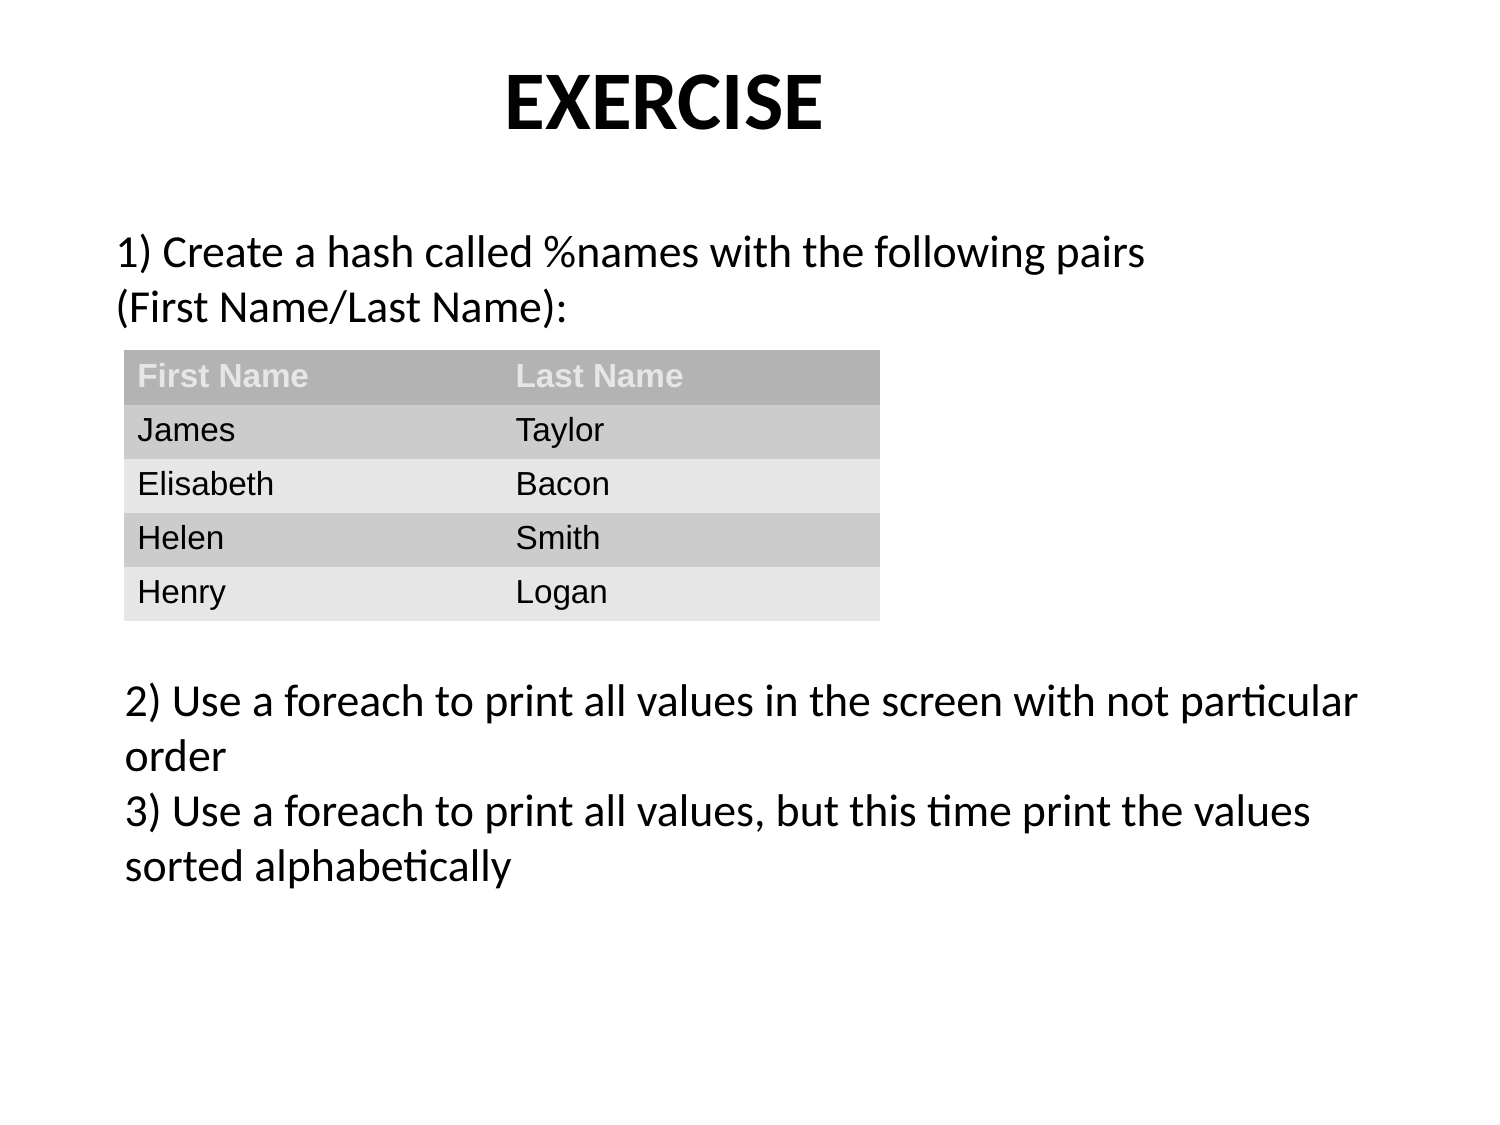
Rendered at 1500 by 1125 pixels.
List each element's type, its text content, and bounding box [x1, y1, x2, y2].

text_box EXERCISE [440, 34, 889, 141]
table_header First Name [124, 350, 502, 405]
table_cell Helen [124, 513, 502, 567]
table_cell Bacon [502, 459, 880, 513]
text_box 2) Use a foreach to print all values in the screen with not particular order 3) Use a foreach to print all values, but this time print the values sorted alphabetically [111, 664, 1395, 956]
table_cell Taylor [502, 405, 880, 459]
table_header Last Name [502, 350, 880, 405]
table_cell Logan [502, 567, 880, 621]
table_cell Elisabeth [124, 459, 502, 513]
table_cell Smith [502, 513, 880, 567]
table_cell Henry [124, 567, 502, 621]
table_cell James [124, 405, 502, 459]
text_box 1) Create a hash called %names with the following pairs (First Name/Last Name): [101, 211, 1269, 326]
